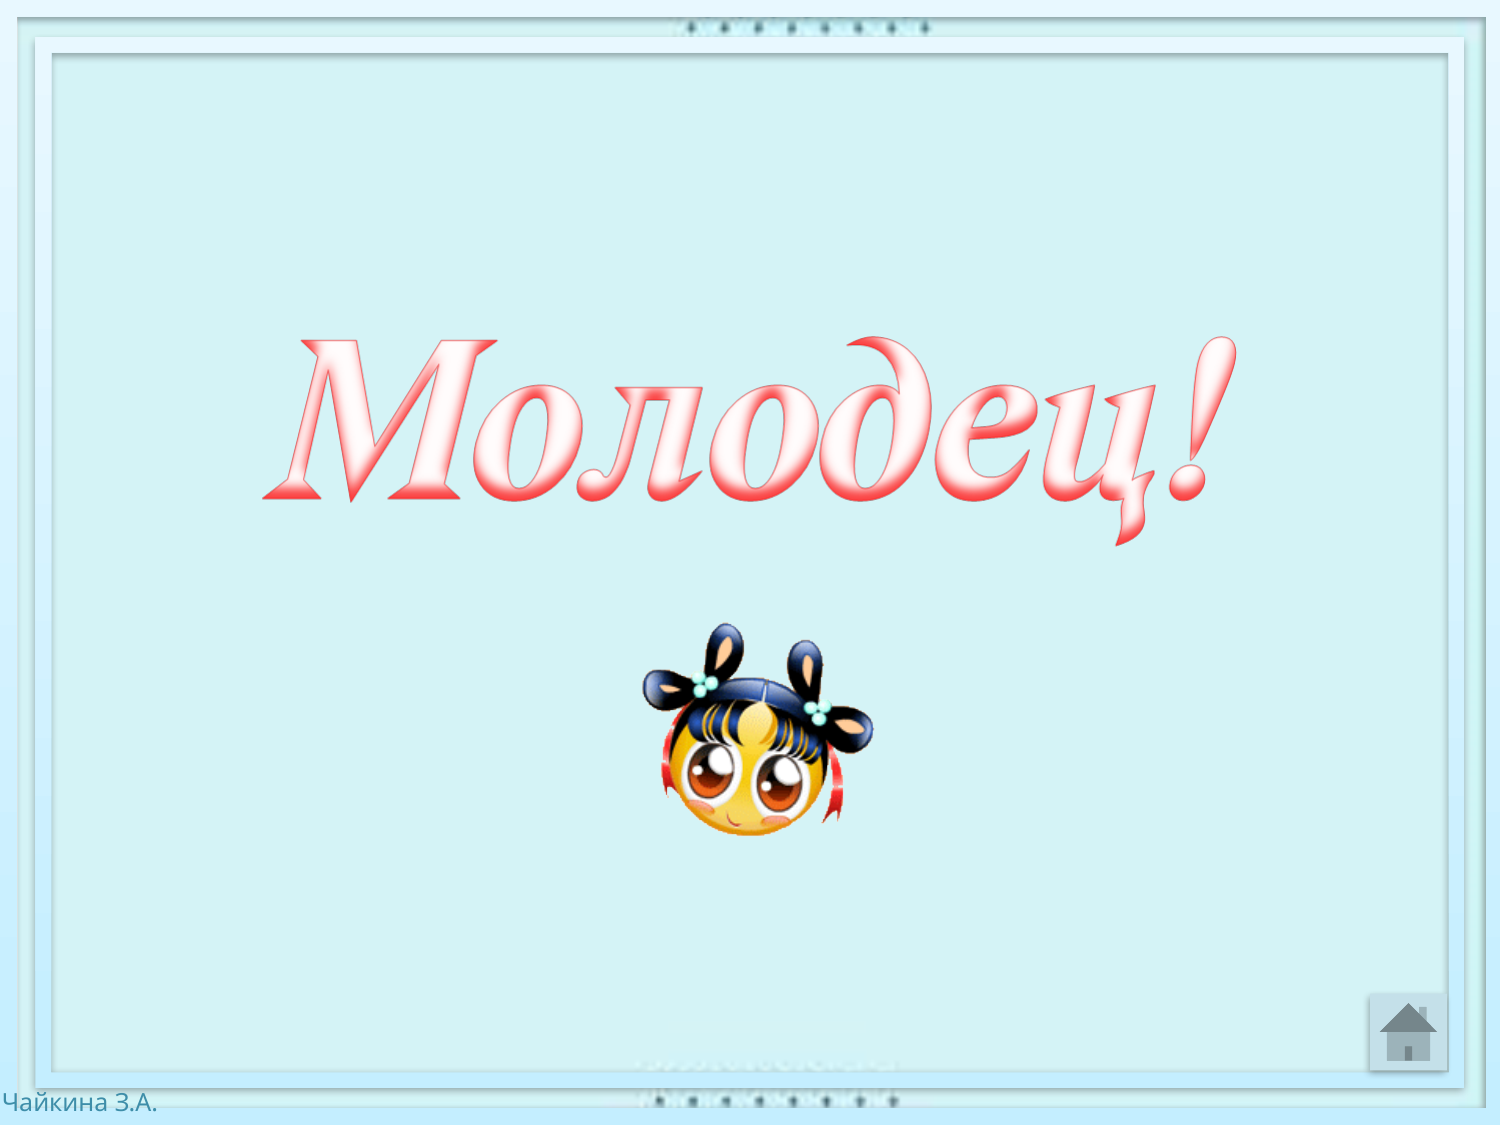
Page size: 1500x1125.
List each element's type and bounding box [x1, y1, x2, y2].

text_box [1369, 993, 1448, 1071]
picture [17, 17, 1486, 1108]
